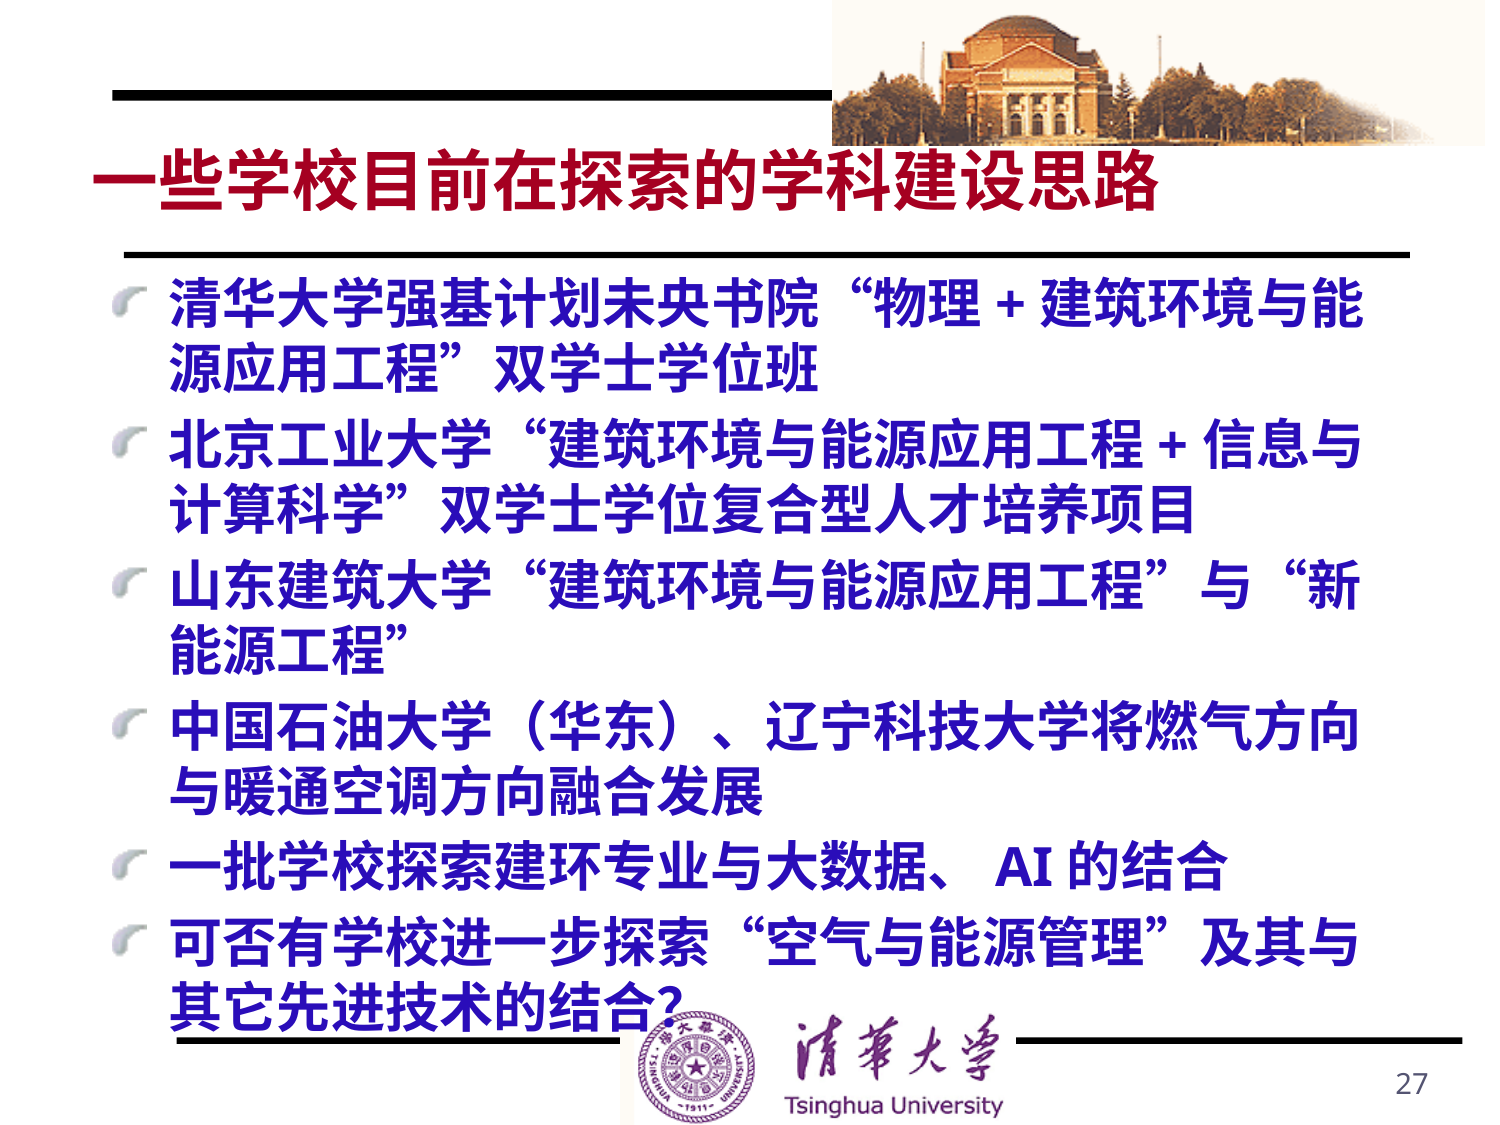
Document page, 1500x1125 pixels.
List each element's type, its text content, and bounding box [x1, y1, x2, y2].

picture [832, 0, 1485, 146]
list 清华大学强基计划未央书院“物理+建筑环境与能源应用工程”双学士学位班 北京工业大学“建筑环境与能源应用工程+信息与计算科学”双学士学位复合型人才培养项目 山东建筑大学“建筑环境与能源应用工程”与“新能源工程” 中国石油大学（华东）、辽宁科技大学将燃气方向与暖通空调方向融合发展 一批学校探索建环专业与大数据、AI的结合 可否有学校进一步探索“空气与能源管理”及其与其它先进技术的结合？ [97, 262, 1427, 1046]
picture [112, 285, 147, 320]
title 一些学校目前在探索的学科建设思路 [76, 113, 1428, 245]
picture [620, 1046, 1016, 1125]
picture [112, 707, 147, 742]
picture [112, 425, 147, 461]
picture [112, 848, 147, 883]
picture [112, 566, 147, 601]
picture [112, 923, 147, 959]
